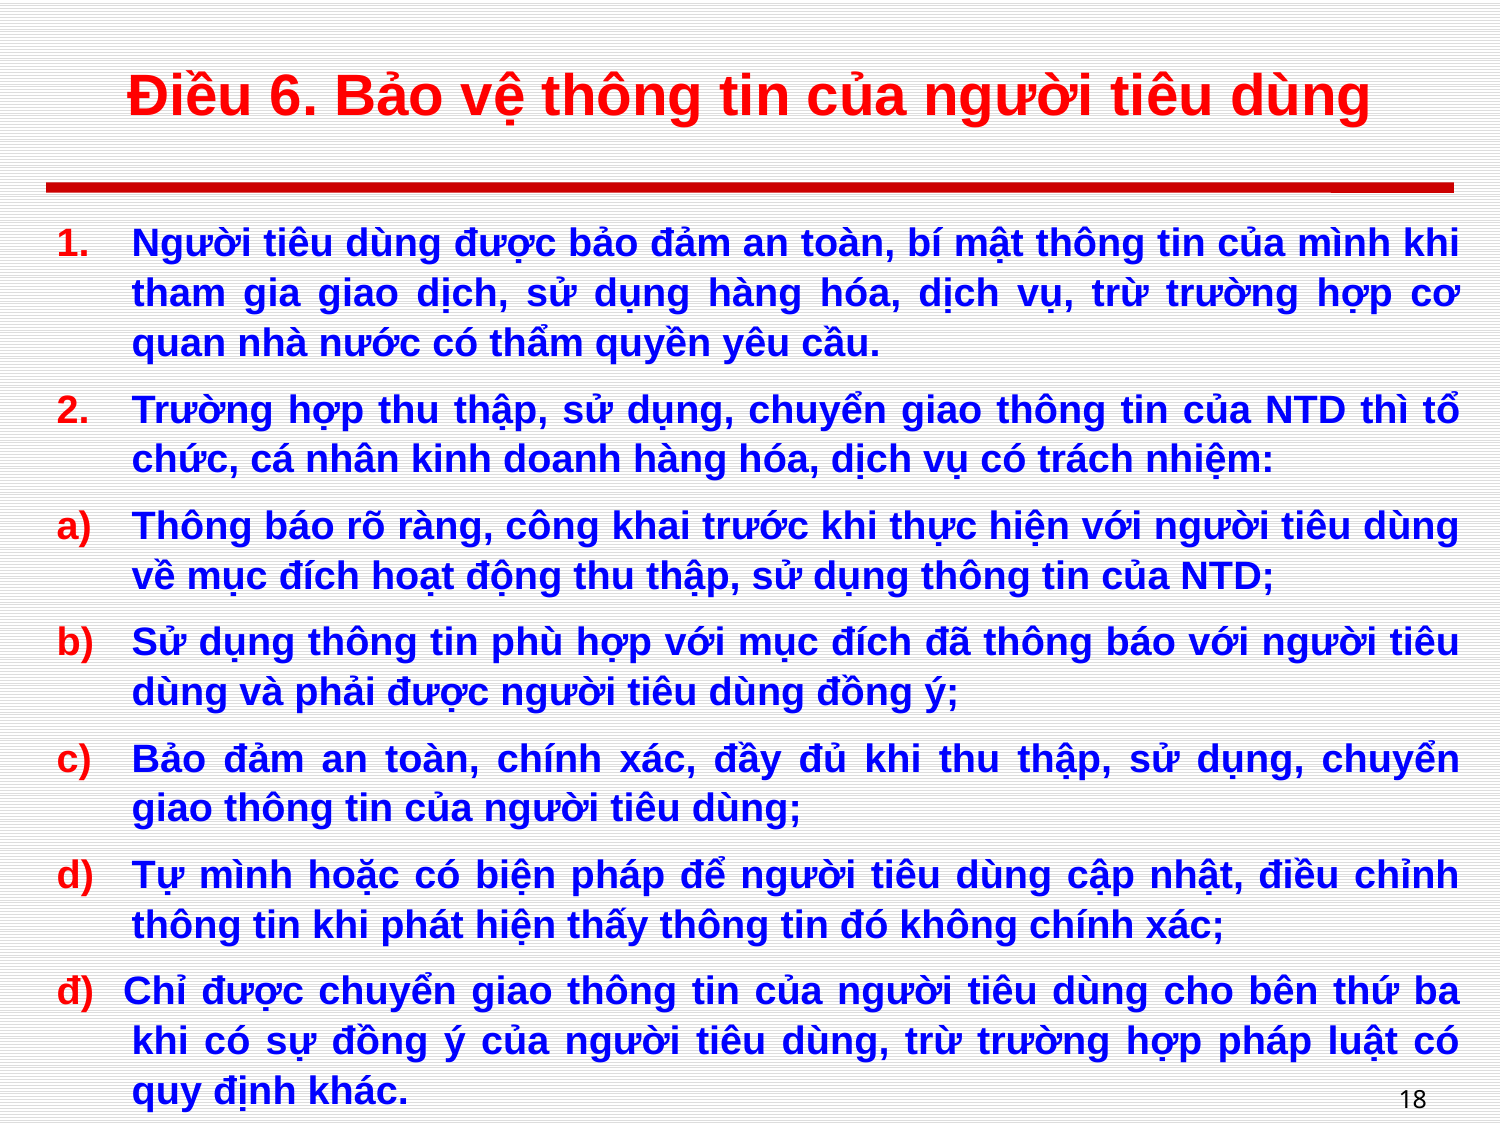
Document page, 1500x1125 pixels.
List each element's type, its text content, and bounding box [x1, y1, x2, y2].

title Điều 6. Bảo vệ thông tin của người tiêu dùng [38, 24, 1463, 150]
text_box Người tiêu dùng được bảo đảm an toàn, bí mật thông tin của mình khi tham gia giao dịch, sử dụng hàng hóa, dịch vụ, trừ trường hợp cơ quan nhà nước có thẩm quyền yêu cầu. Trường hợp thu thập, sử dụng, chuyển giao thông tin của NTD thì tổ chức, cá nhân kinh doanh hàng hóa, dịch vụ có trách nhiệm: Thông báo rõ ràng, công khai trước khi thực hiện với người tiêu dùng về mục đích hoạt động thu thập, sử dụng thông tin của NTD; Sử dụng thông tin phù hợp với mục đích đã thông báo với người tiêu dùng và phải được người tiêu dùng đồng ý; Bảo đảm an toàn, chính xác, đầy đủ khi thu thập, sử dụng, chuyển giao thông tin của người tiêu dùng; Tự mình hoặc có biện pháp để người tiêu dùng cập nhật, điều chỉnh thông tin khi phát hiện thấy thông tin đó không chính xác; đ) Chỉ được chuyển giao thông tin của người tiêu dùng cho bên thứ ba khi có sự đồng ý của người tiêu dùng, trừ trường hợp pháp luật có quy định khác. [23, 199, 1477, 1088]
